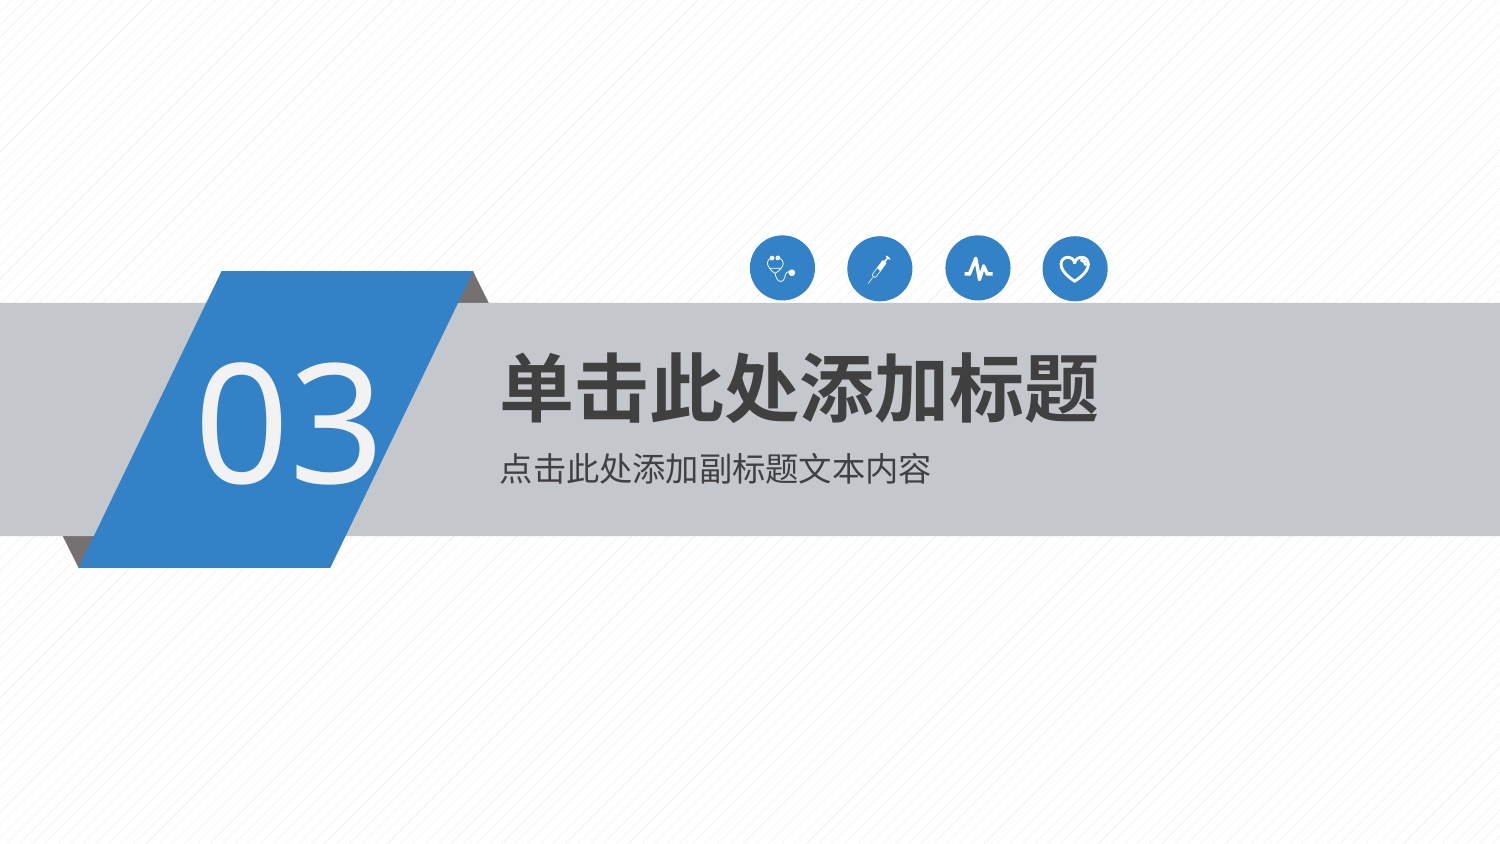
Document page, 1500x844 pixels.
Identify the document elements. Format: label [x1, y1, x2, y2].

text_box [847, 236, 913, 302]
text_box [1042, 236, 1108, 302]
text_box [0, 270, 1500, 569]
text_box [945, 235, 1011, 301]
text_box [749, 235, 815, 301]
